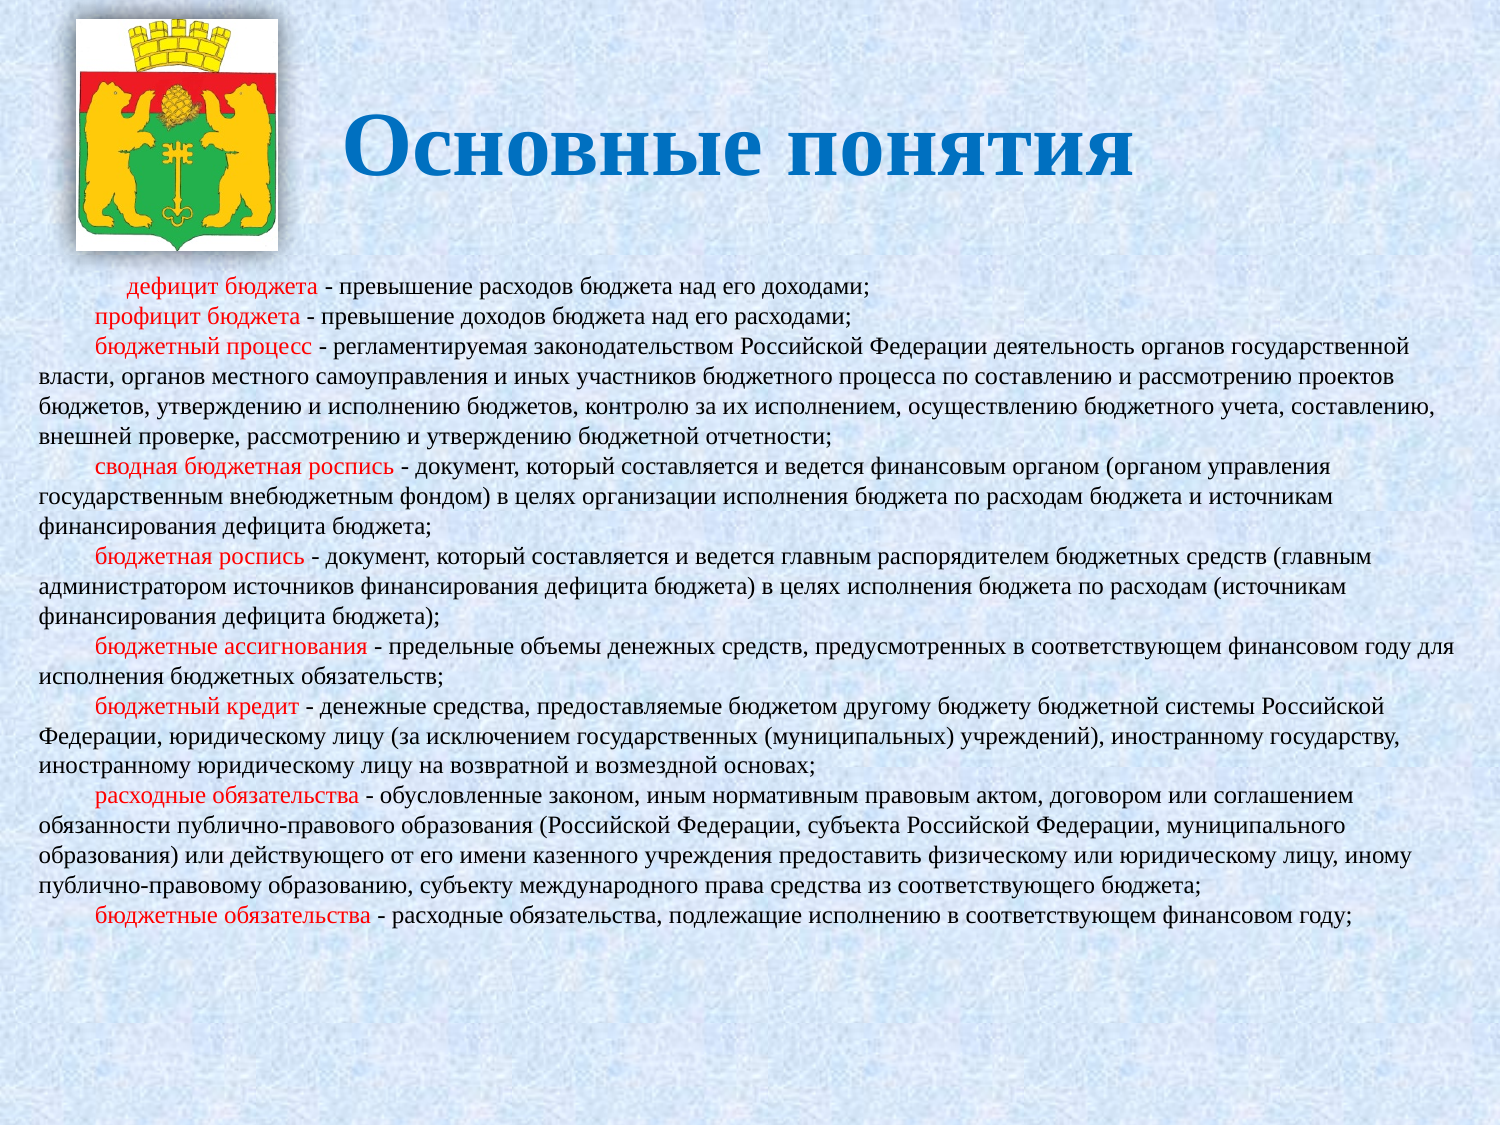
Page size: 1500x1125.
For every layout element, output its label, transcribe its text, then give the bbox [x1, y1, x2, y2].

title Основные понятия [297, 44, 1426, 233]
table_cell [79, 262, 272, 267]
table_header [287, 44, 293, 233]
list дефицит бюджета - превышение расходов бюджета над его доходами; профицит бюджета - превышение доходов бюджета над его расходами; бюджетный процесс - регламентируемая законодательством Российской Федерации деятельность органов государственной власти, органов местного самоуправления и иных участников бюджетного процесса по составлению и рассмотрению проектов бюджетов, утверждению и исполнению бюджетов, контролю за их исполнением, осуществлению бюджетного учета, составлению, внешней проверке, рассмотрению и утверждению бюджетной отчетности; сводная бюджетная роспись - документ, который составляется и ведется финансовым органом (органом управления государственным внебюджетным фондом) в целях организации исполнения бюджета по расходам бюджета и источникам финансирования дефицита бюджета; бюджетная роспись - документ, который составляется и ведется главным распорядителем бюджетных средств (главным администратором источников финансирования дефицита бюджета) в целях исполнения бюджета по расходам (источникам финансирования дефицита бюджета); бюджетные ассигнования - предельные объемы денежных средств, предусмотренных в соответствующем финансовом году для исполнения бюджетных обязательств; бюджетный кредит - денежные средства, предоставляемые бюджетом другому бюджету бюджетной системы Российской Федерации, юридическому лицу (за исключением государственных (муниципальных) учреждений), иностранному государству, иностранному юридическому лицу на возвратной и возмездной основах; расходные обязательства - обусловленные законом, иным нормативным правовым актом, договором или соглашением обязанности публично-правового образования (Российской Федерации, субъекта Российской Федерации, муниципального образования) или действующего от его имени казенного учреждения предоставить физическому или юридическому лицу, иному публично-правовому образованию, субъекту международного права средства из соответствующего бюджета; бюджетные обязательства - расходные обязательства, подлежащие исполнению в соответствующем финансовом году; [23, 262, 1500, 1067]
picture [0, 0, 1500, 1125]
table_header 2024 [282, 44, 286, 233]
